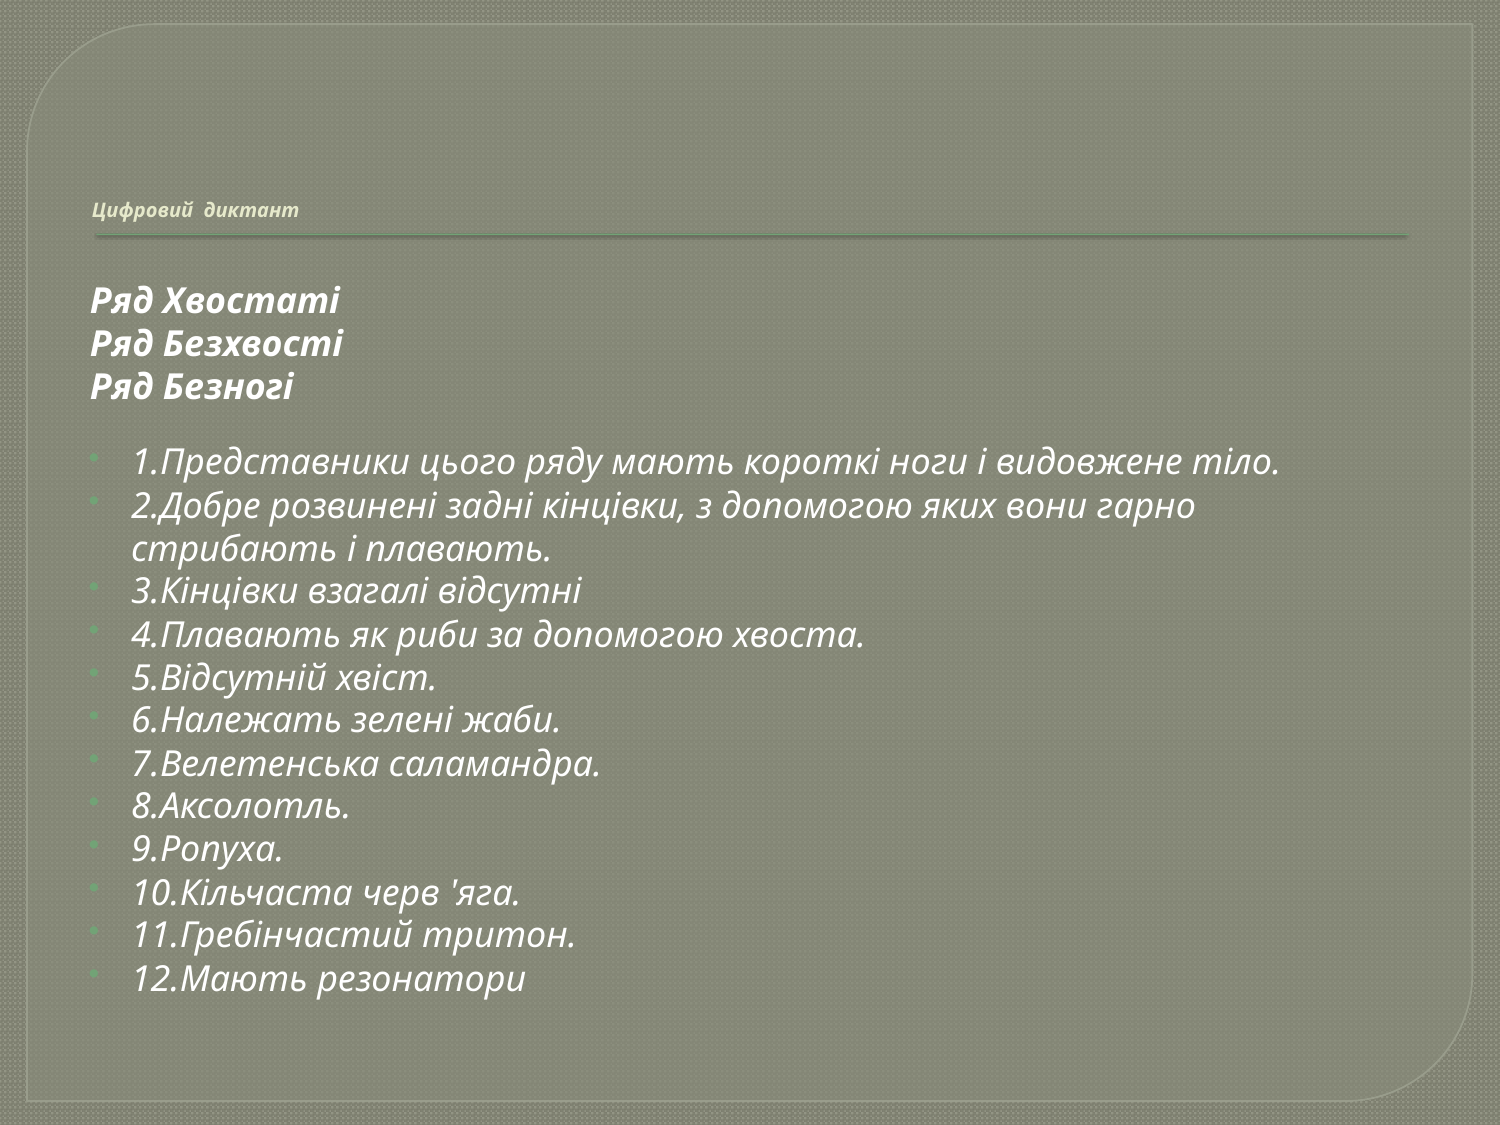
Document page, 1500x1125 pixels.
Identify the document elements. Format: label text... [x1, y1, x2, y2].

title Цифровий диктант [75, 90, 1425, 230]
list Ряд Хвостаті Ряд Безхвості Ряд Безногі 1.Представники цього ряду мають короткі ноги і видовжене тіло. 2.Добре розвинені задні кінцівки, з допомогою яких вони гарно стрибають і плавають. 3.Кінцівки взагалі відсутні 4.Плавають як риби за допомогою хвоста. 5.Відсутній хвіст. 6.Належать зелені жаби. 7.Велетенська саламандра. 8.Аксолотль. 9.Ропуха. 10.Кільчаста черв 'яга. 11.Гребінчастий тритон. 12.Мають резонатори [75, 270, 1425, 1013]
